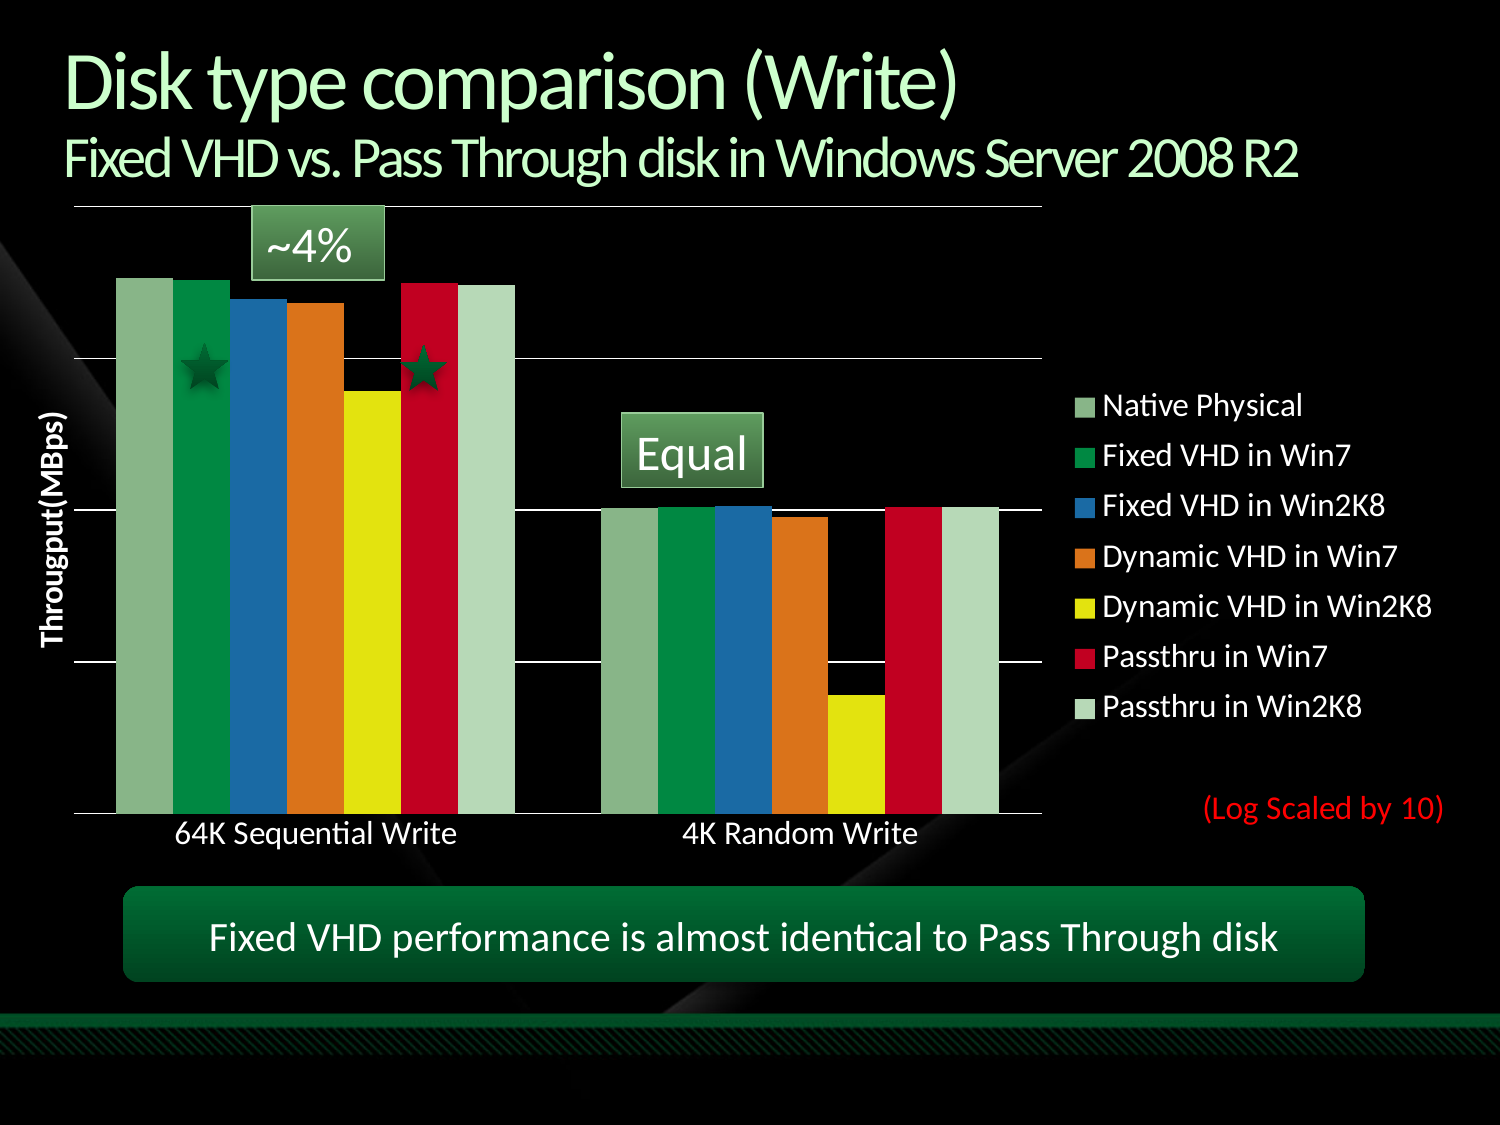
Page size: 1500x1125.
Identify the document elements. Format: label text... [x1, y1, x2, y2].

picture [0, 0, 1500, 1125]
text_box Fixed VHD performance is almost identical to Pass Through disk [123, 927, 1366, 983]
chart [27, 197, 1461, 916]
title Disk type comparison (Write) Fixed VHD vs. Pass Through disk in Windows Server 2008 R2 [63, 37, 1438, 192]
